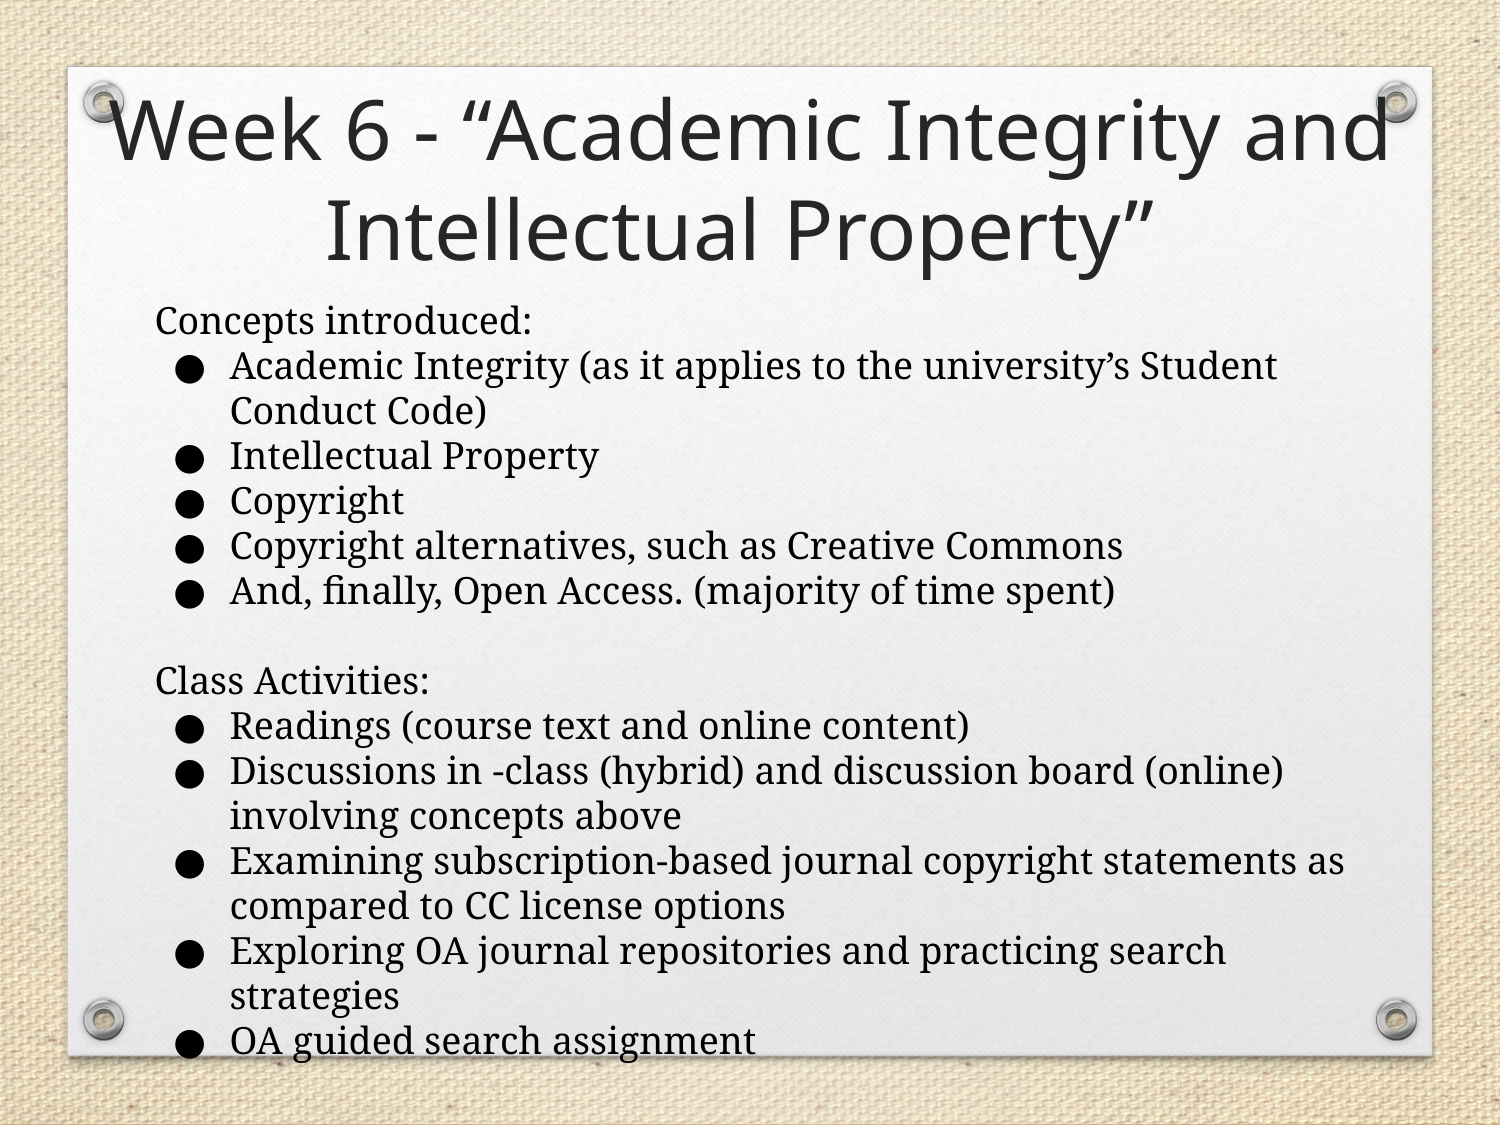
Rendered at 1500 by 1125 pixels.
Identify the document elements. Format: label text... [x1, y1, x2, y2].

picture [0, 0, 1500, 1125]
text_box Concepts introduced: Academic Integrity (as it applies to the university’s Student Conduct Code) Intellectual Property Copyright Copyright alternatives, such as Creative Commons And, finally, Open Access. (majority of time spent) Class Activities: Readings (course text and online content) Discussions in -class (hybrid) and discussion board (online) involving concepts above Examining subscription-based journal copyright statements as compared to CC license options Exploring OA journal repositories and practicing search strategies OA guided search assignment [139, 282, 1399, 915]
title Week 6 - “Academic Integrity and Intellectual Property” [76, 104, 1427, 293]
